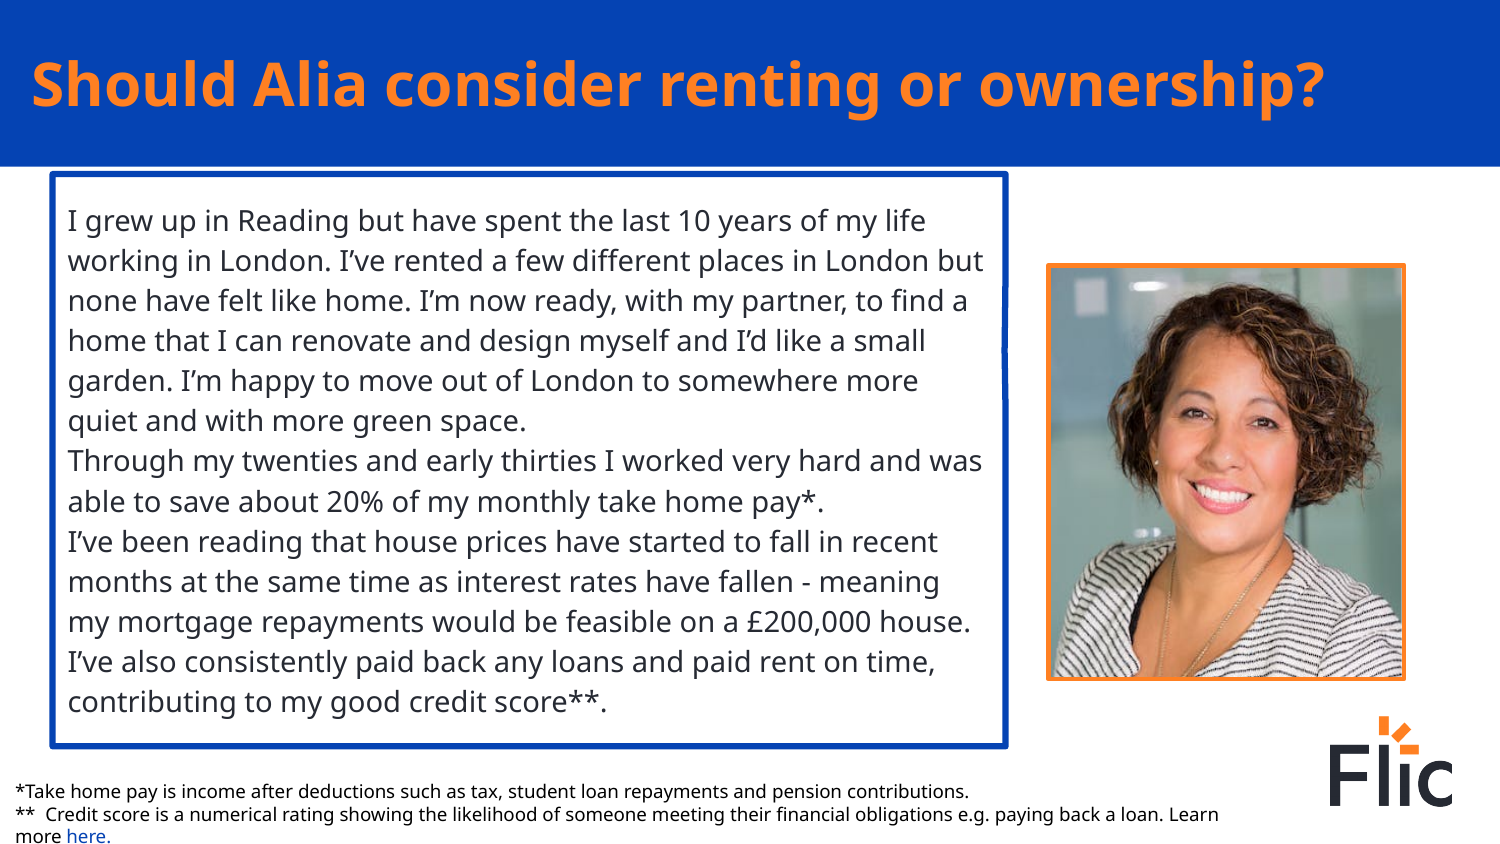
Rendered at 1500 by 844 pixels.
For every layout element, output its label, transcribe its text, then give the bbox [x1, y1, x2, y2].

title Should Alia consider renting or ownership? [16, 39, 1423, 125]
picture [1330, 716, 1452, 807]
text_box I grew up in Reading but have spent the last 10 years of my life working in London. I’ve rented a few different places in London but none have felt like home. I’m now ready, with my partner, to find a home that I can renovate and design myself and I’d like a small garden. I’m happy to move out of London to somewhere more quiet and with more green space. Through my twenties and early thirties I worked very hard and was able to save about 20% of my monthly take home pay*. I’ve been reading that house prices have started to fall in recent months at the same time as interest rates have fallen - meaning my mortgage repayments would be feasible on a £200,000 house. I’ve also consistently paid back any loans and paid rent on time, contributing to my good credit score**. [52, 174, 1006, 747]
text_box *Take home pay is income after deductions such as tax, student loan repayments and pension contributions. ** Credit score is a numerical rating showing the likelihood of someone meeting their financial obligations e.g. paying back a loan. Learn more here. [0, 764, 1233, 844]
picture [1050, 267, 1402, 677]
